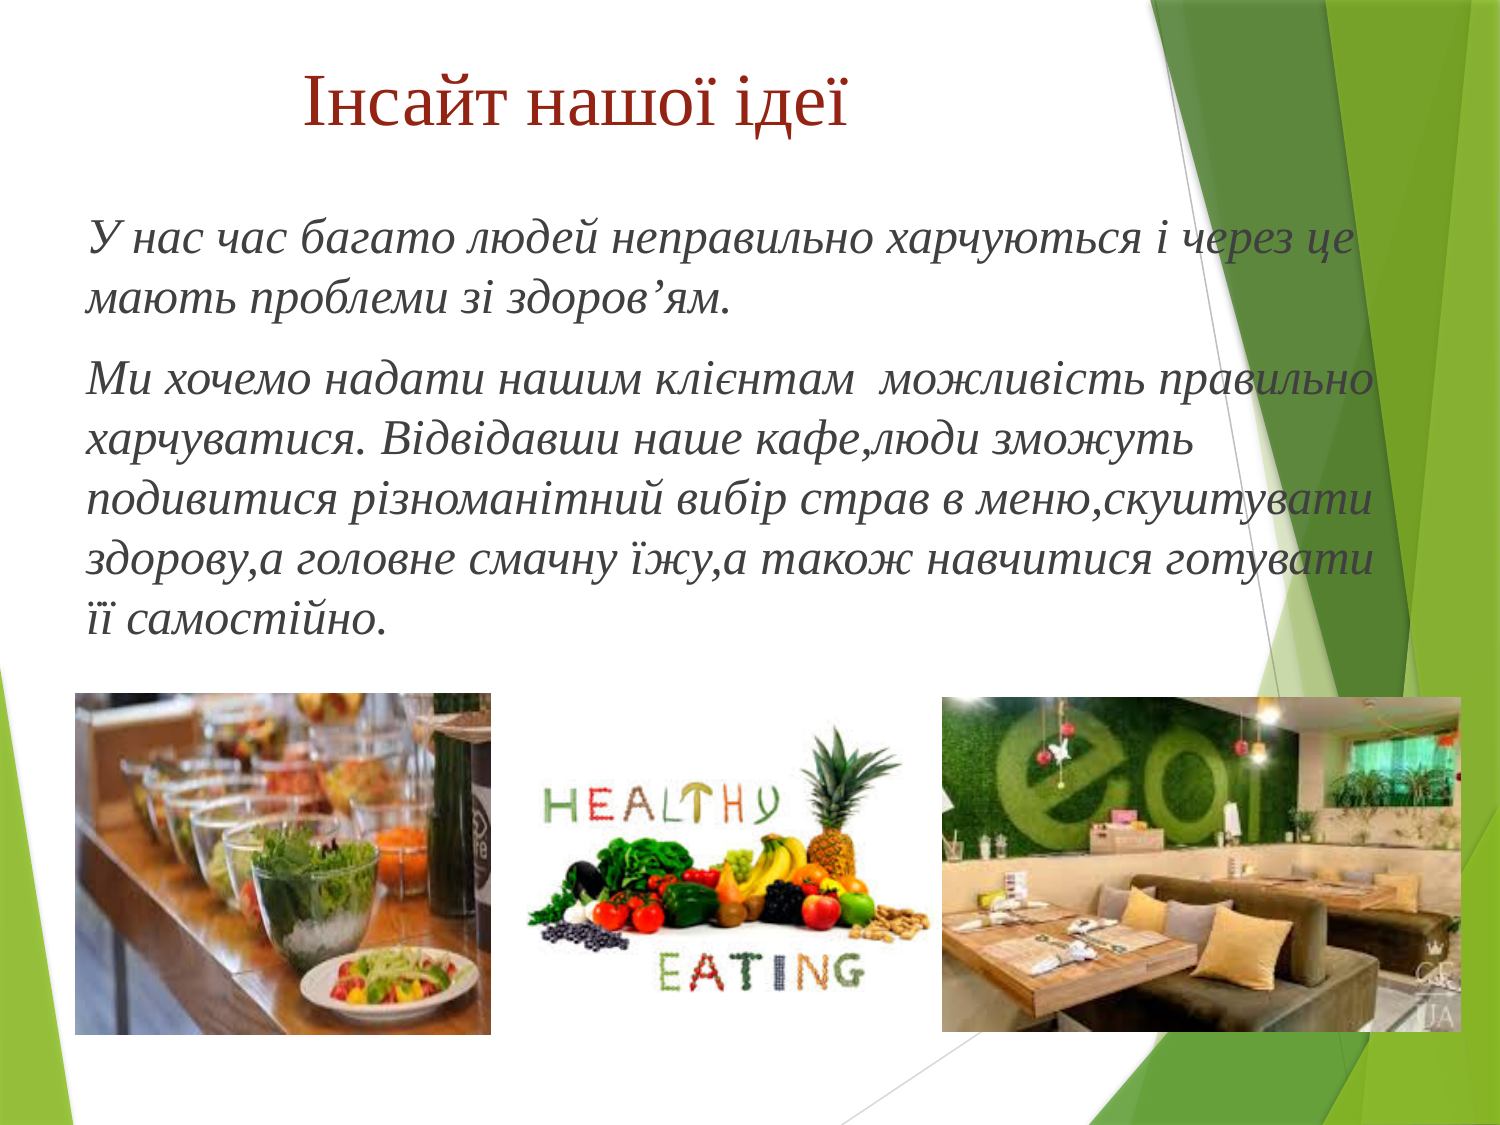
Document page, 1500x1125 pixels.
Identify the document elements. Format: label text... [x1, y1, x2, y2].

title Інсайт нашої ідеї [287, 42, 1330, 196]
picture [514, 696, 1461, 1032]
picture [74, 693, 491, 1036]
list У нас час багато людей неправильно харчуються і через це мають проблеми зі здоров’ям. Ми хочемо надати нашим клієнтам можливість правильно харчуватися. Відвідавши наше кафе,люди зможуть подивитися різноманітний вибір страв в меню,скуштувати здорову,а головне смачну їжу,а також навчитися готувати її самостійно. [53, 196, 1404, 939]
